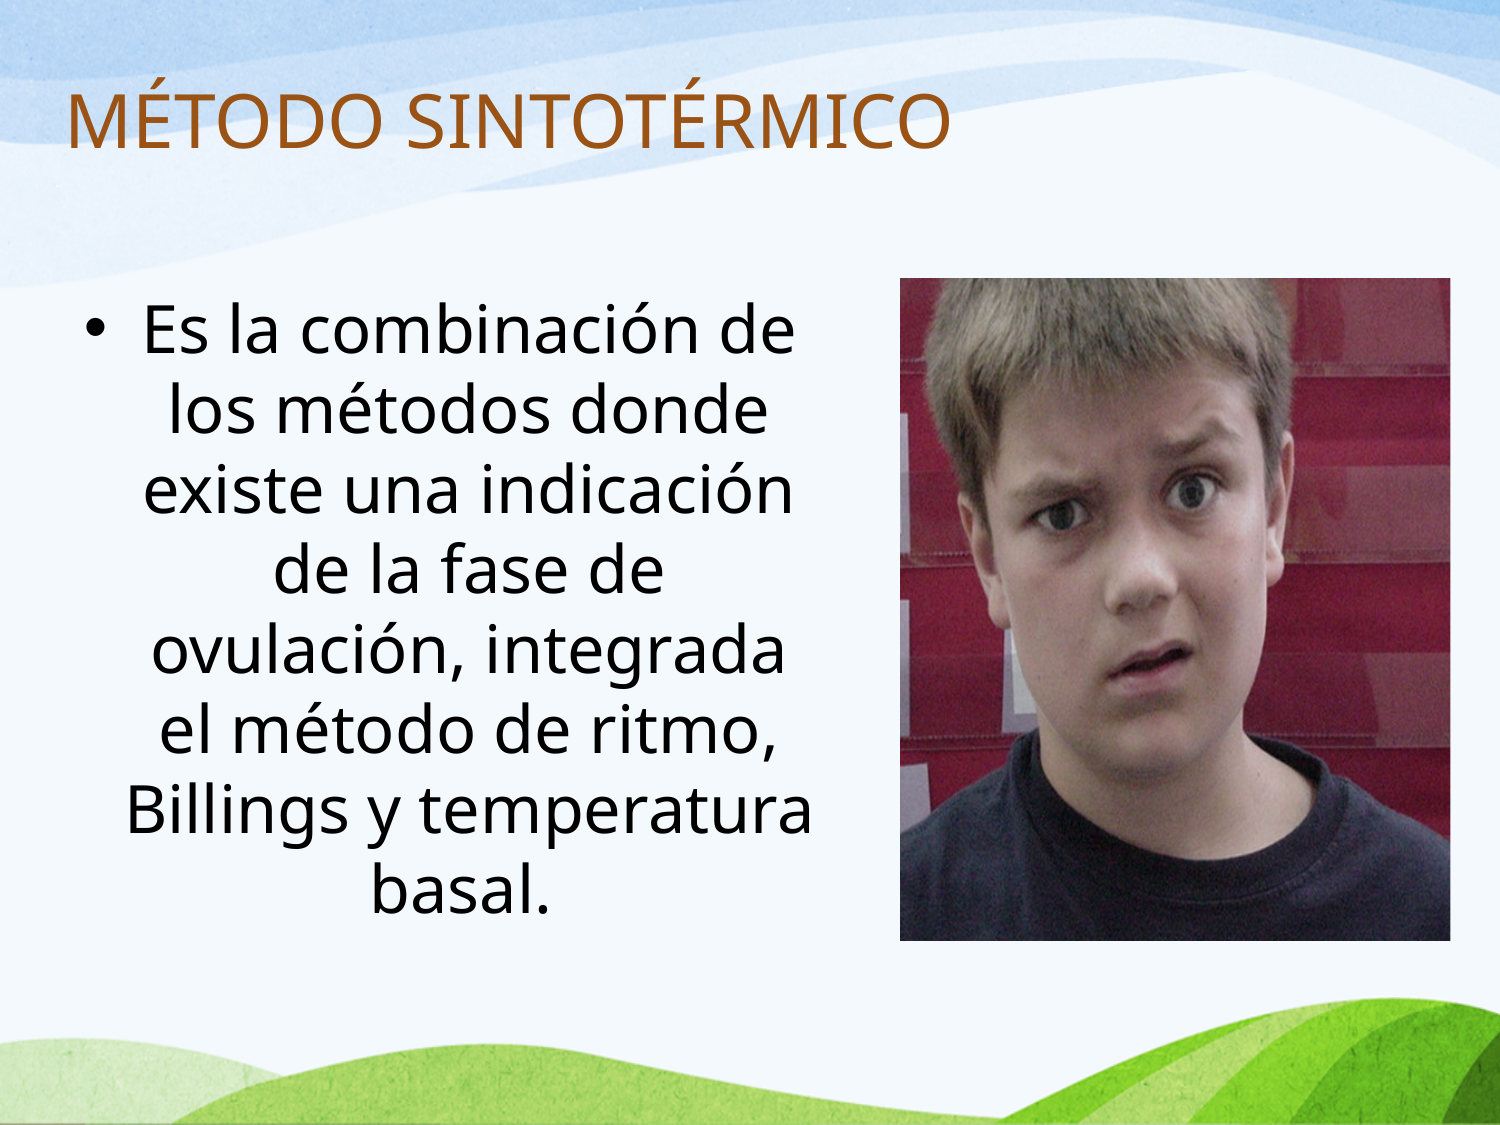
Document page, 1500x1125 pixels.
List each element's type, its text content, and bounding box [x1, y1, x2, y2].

title MÉTODO SINTOTÉRMICO [49, 37, 1446, 173]
list Es la combinación de los métodos donde existe una indicación de la fase de ovulación, integrada el método de ritmo, Billings y temperatura basal. [49, 278, 833, 1001]
picture [0, 0, 1500, 1125]
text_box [899, 278, 1451, 941]
